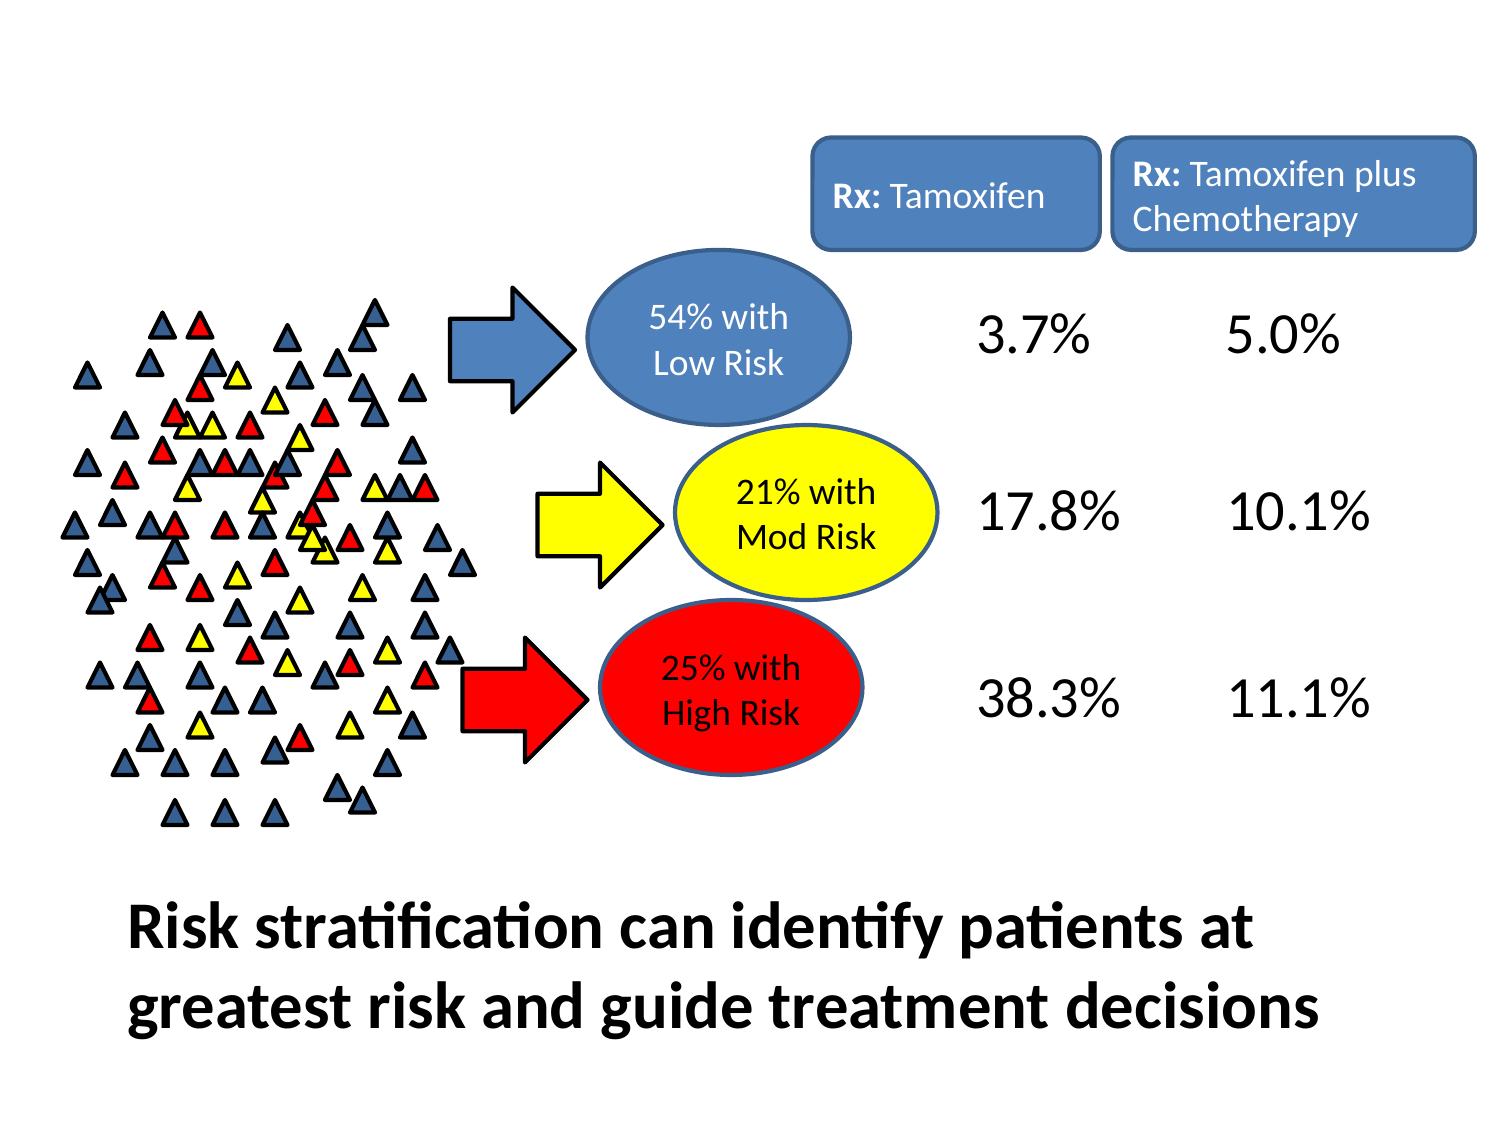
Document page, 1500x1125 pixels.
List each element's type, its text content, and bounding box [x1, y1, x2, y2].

text_box [185, 447, 215, 478]
text_box [348, 325, 377, 353]
text_box [348, 572, 377, 603]
text_box [260, 460, 290, 490]
text_box 3.7% [961, 287, 1107, 373]
text_box [160, 797, 190, 828]
text_box [460, 635, 590, 765]
text_box [435, 635, 465, 665]
text_box 38.3% [961, 651, 1137, 737]
text_box [160, 397, 190, 428]
text_box [285, 510, 308, 540]
text_box 5.0% [1211, 287, 1357, 373]
text_box [235, 635, 265, 665]
text_box [398, 435, 427, 465]
text_box [373, 540, 402, 565]
text_box [398, 710, 427, 740]
text_box [185, 622, 215, 653]
text_box 10.1% [1211, 464, 1387, 549]
text_box [73, 547, 102, 578]
text_box [348, 372, 377, 403]
text_box [285, 585, 315, 615]
text_box [73, 447, 102, 478]
text_box [410, 572, 440, 603]
text_box [335, 610, 365, 640]
text_box [335, 710, 365, 740]
text_box [373, 635, 402, 665]
text_box [160, 535, 190, 565]
text_box [185, 572, 215, 603]
text_box [373, 747, 402, 778]
text_box [248, 510, 277, 540]
text_box [260, 610, 290, 640]
text_box [173, 410, 200, 440]
text_box 54% with Low Risk [585, 247, 853, 428]
text_box [447, 285, 578, 415]
text_box [103, 572, 127, 603]
text_box [73, 360, 102, 390]
text_box [185, 660, 215, 690]
text_box 11.1% [1211, 651, 1387, 737]
text_box [223, 360, 252, 390]
text_box [273, 447, 302, 478]
text_box [148, 310, 177, 340]
text_box [260, 385, 290, 415]
text_box [185, 310, 215, 340]
text_box [210, 510, 240, 540]
text_box [148, 435, 177, 465]
text_box [360, 472, 387, 503]
text_box [148, 562, 177, 590]
text_box [198, 410, 227, 440]
text_box [335, 647, 365, 678]
text_box [135, 347, 165, 378]
text_box [310, 660, 340, 690]
text_box [323, 447, 352, 478]
text_box [410, 660, 440, 690]
text_box [248, 685, 277, 715]
text_box [348, 785, 377, 815]
text_box [335, 522, 365, 553]
text_box [223, 560, 252, 590]
text_box [185, 710, 215, 740]
text_box 21% with Mod Risk [672, 422, 940, 603]
text_box [163, 510, 190, 540]
text_box [135, 722, 165, 753]
text_box [398, 372, 427, 403]
text_box [535, 460, 665, 590]
text_box [235, 447, 265, 478]
text_box [248, 487, 277, 515]
text_box [135, 510, 165, 540]
text_box [123, 660, 152, 690]
text_box Rx: Tamoxifen [810, 135, 1102, 253]
text_box [323, 347, 352, 378]
text_box [135, 686, 165, 715]
text_box [260, 735, 290, 765]
text_box [410, 610, 440, 640]
text_box [135, 622, 165, 653]
text_box [385, 472, 415, 503]
text_box [423, 522, 452, 553]
text_box [110, 747, 140, 778]
text_box [413, 472, 440, 503]
text_box [310, 397, 340, 428]
text_box [285, 722, 315, 753]
text_box [110, 460, 140, 490]
text_box [323, 772, 352, 803]
text_box [198, 347, 227, 378]
text_box [448, 547, 477, 578]
text_box [110, 410, 140, 440]
text_box [260, 547, 290, 578]
text_box [85, 660, 115, 690]
text_box [273, 647, 302, 678]
text_box Risk stratification can identify patients at greatest risk and guide treatment decisions [112, 874, 1413, 1050]
text_box [310, 535, 340, 565]
text_box [60, 510, 90, 540]
text_box [360, 297, 390, 328]
text_box [98, 497, 127, 528]
text_box [210, 747, 240, 778]
text_box [298, 497, 327, 528]
text_box 17.8% [961, 464, 1137, 549]
text_box [373, 685, 402, 715]
text_box [235, 410, 265, 440]
text_box [373, 510, 402, 540]
text_box [210, 685, 240, 715]
text_box [185, 374, 215, 403]
text_box [311, 472, 340, 503]
text_box [260, 797, 290, 828]
text_box [85, 585, 115, 615]
text_box [298, 528, 327, 553]
text_box [210, 797, 240, 828]
text_box [360, 399, 390, 428]
text_box 25% with High Risk [597, 597, 865, 778]
text_box [286, 422, 315, 453]
text_box Rx: Tamoxifen plus Chemotherapy [1110, 135, 1477, 253]
text_box [213, 447, 237, 478]
text_box [160, 747, 190, 778]
text_box [223, 597, 252, 628]
text_box [285, 360, 315, 390]
text_box [173, 475, 202, 503]
text_box [273, 322, 302, 353]
